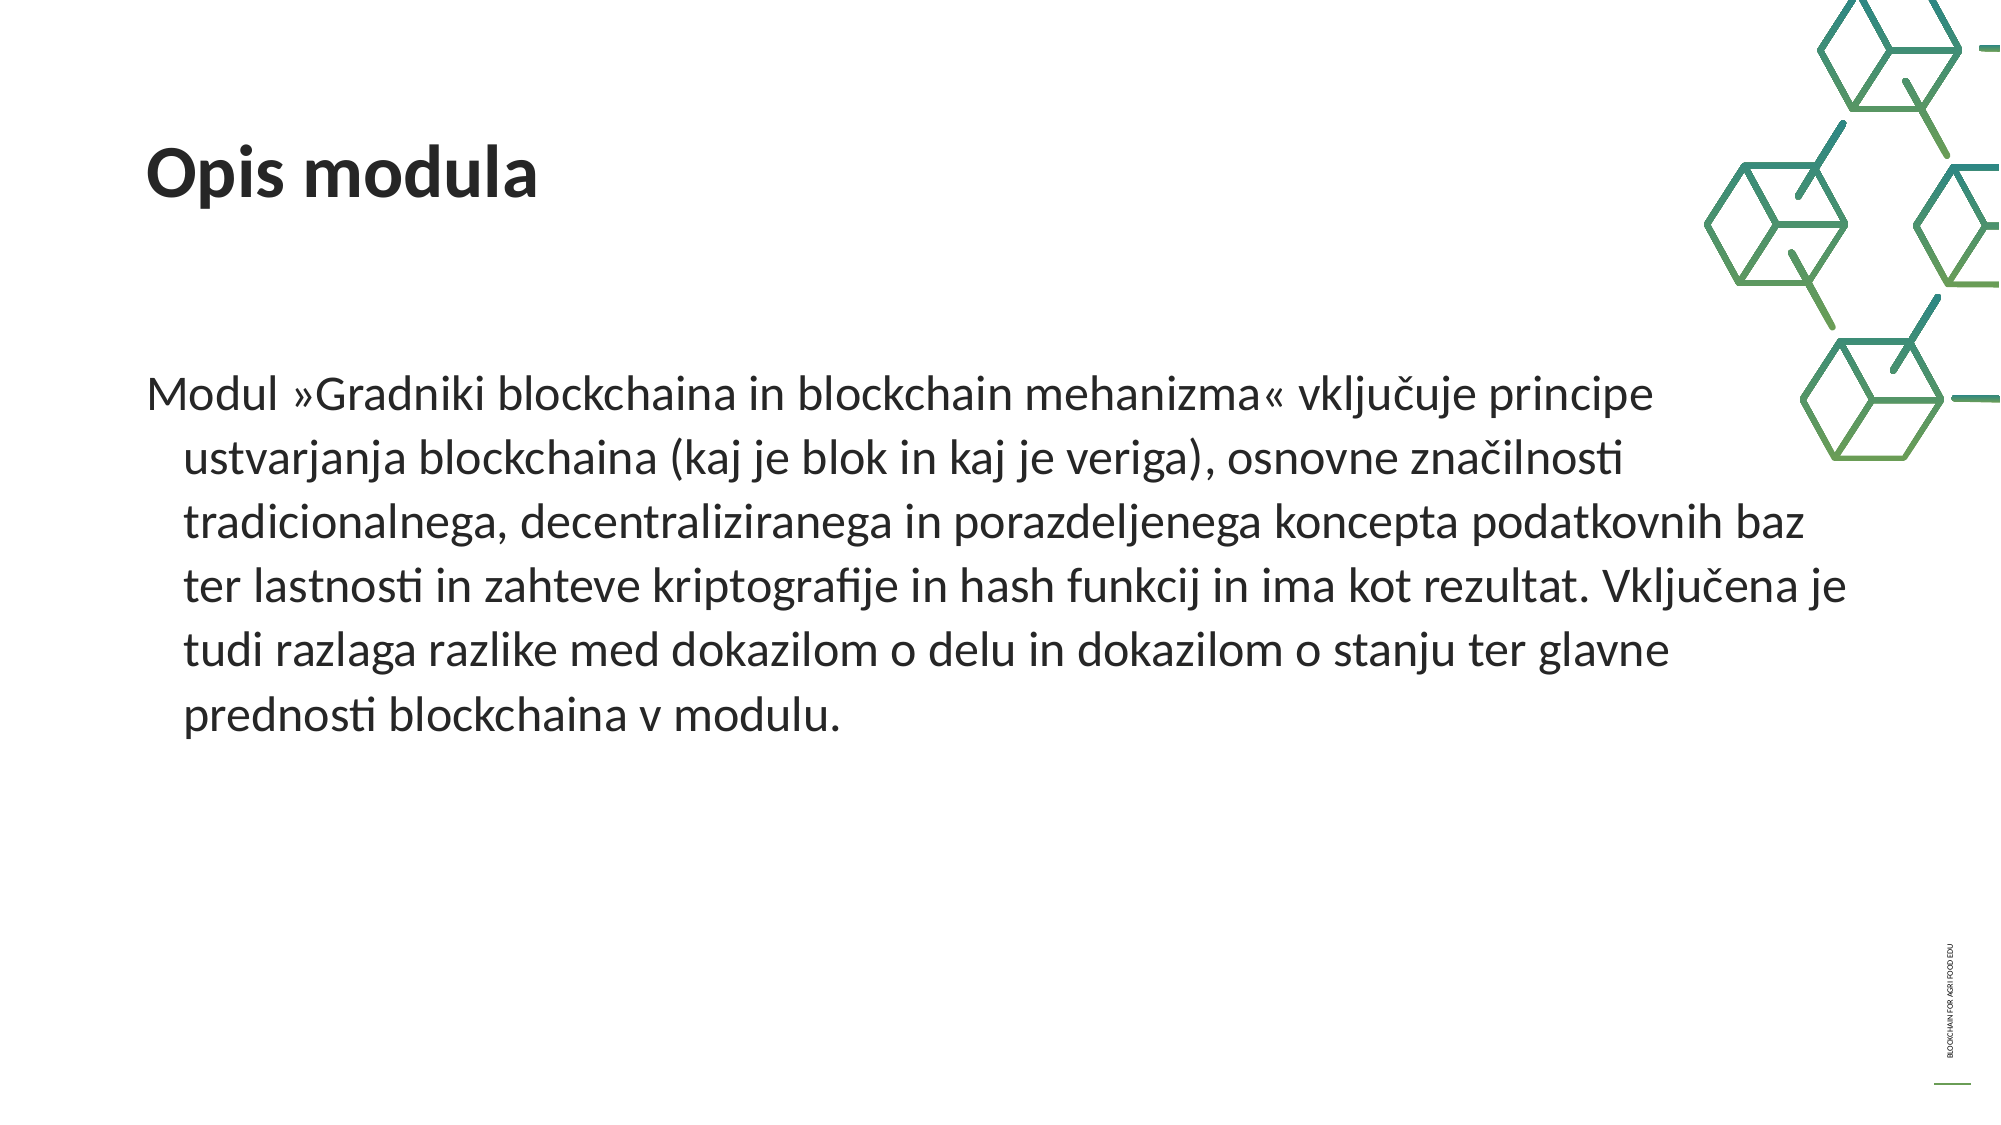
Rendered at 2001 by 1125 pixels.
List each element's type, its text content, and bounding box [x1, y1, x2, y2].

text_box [1703, 0, 2000, 462]
list Modul »Gradniki blockchaina in blockchain mehanizma« vključuje principe ustvarjanja blockchaina (kaj je blok in kaj je veriga), osnovne značilnosti tradicionalnega, decentraliziranega in porazdeljenega koncepta podatkovnih baz ter lastnosti in zahteve kriptografije in hash funkcij in ima kot rezultat. Vključena je tudi razlaga razlike med dokazilom o delu in dokazilom o stanju ter glavne prednosti blockchaina v modulu. [130, 348, 1869, 1035]
list Opis modula [130, 124, 1698, 337]
